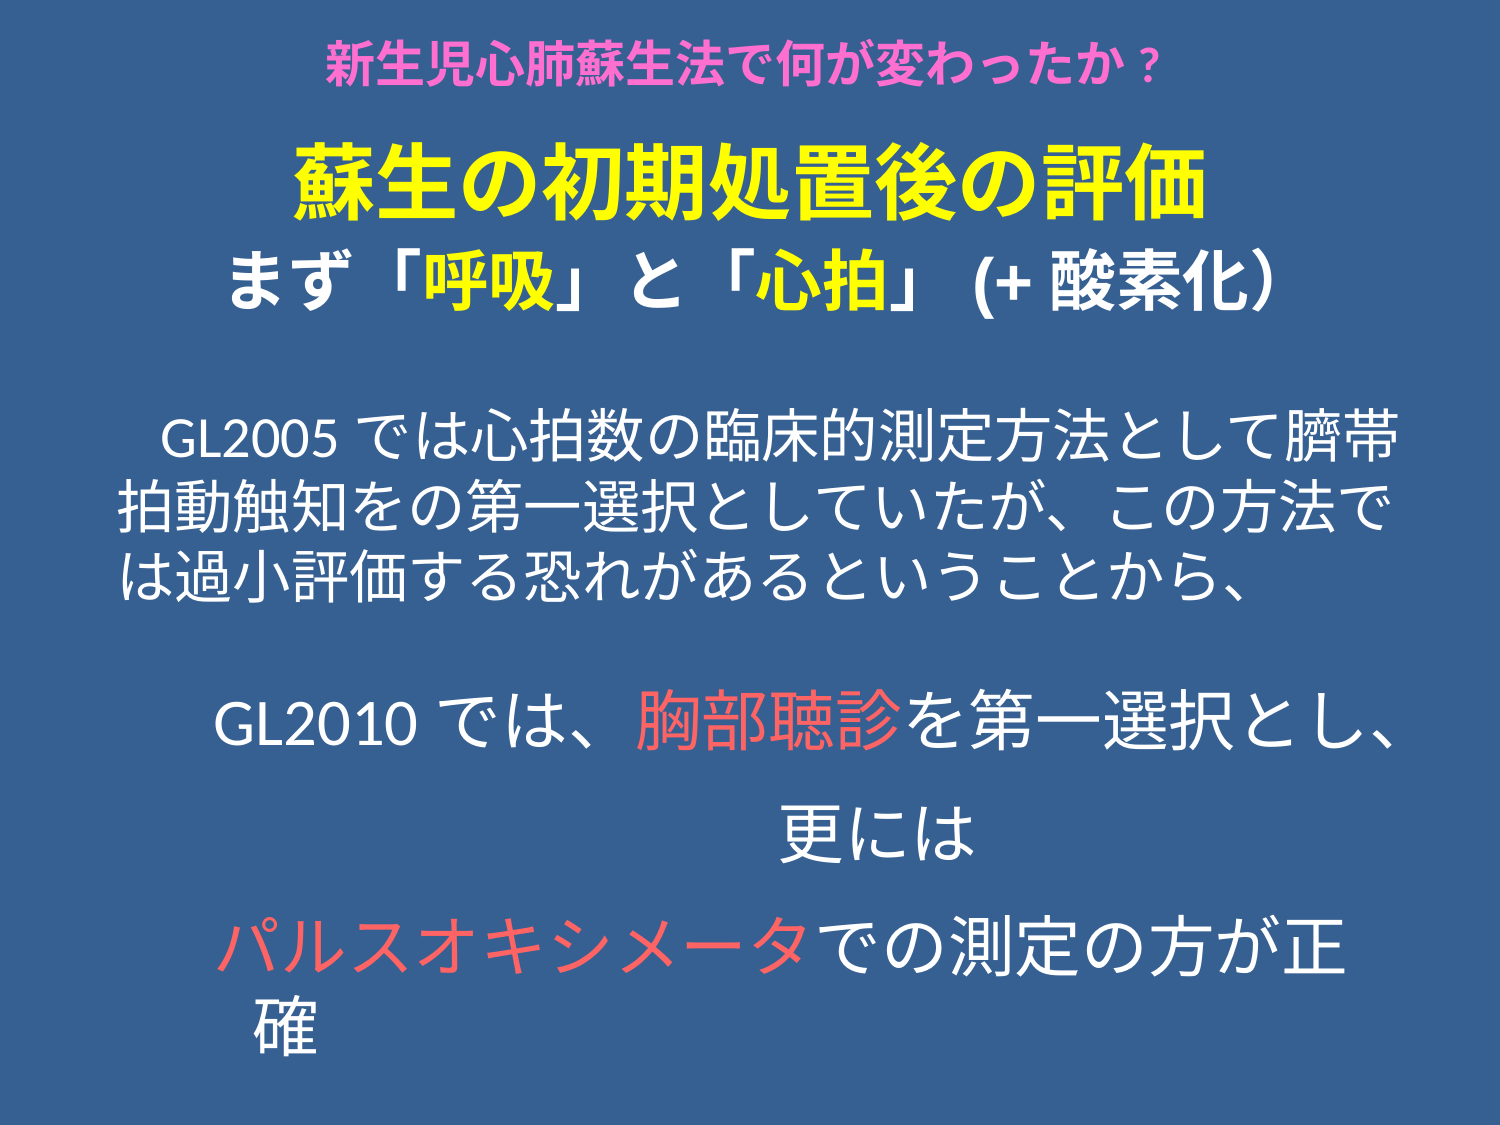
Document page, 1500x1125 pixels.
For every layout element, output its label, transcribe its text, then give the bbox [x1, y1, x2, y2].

text_box 新生児心肺蘇生法で何が変わったか? [310, 24, 1176, 100]
text_box GL2005では心拍数の臨床的測定方法として臍帯拍動触知をの第一選択としていたが、この方法では過小評価する恐れがあるということから、 [63, 383, 1430, 618]
title 蘇生の初期処置後の評価 まず「呼吸」と「心拍」(+酸素化） [37, 124, 1463, 363]
text_box GL2010では、胸部聴診を第一選択とし、 更には パルスオキシメータでの測定の方が正確 [199, 671, 1392, 1125]
